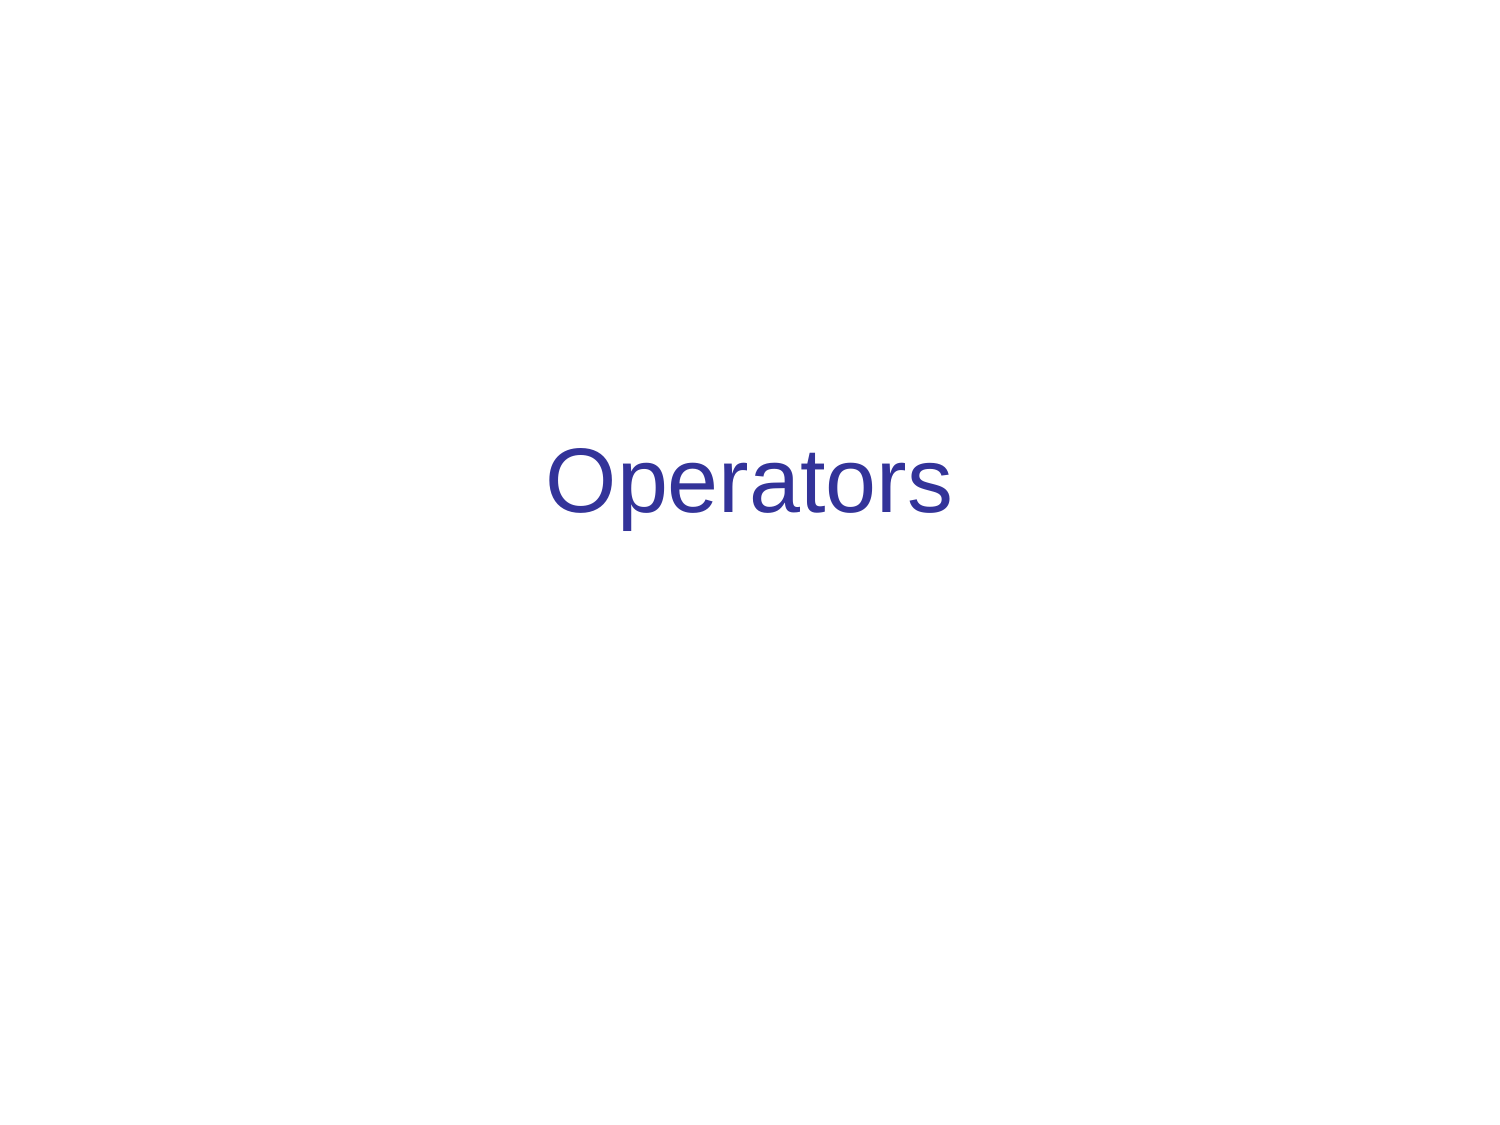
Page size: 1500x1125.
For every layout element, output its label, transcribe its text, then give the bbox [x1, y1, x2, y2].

title Operators [125, 382, 1400, 570]
